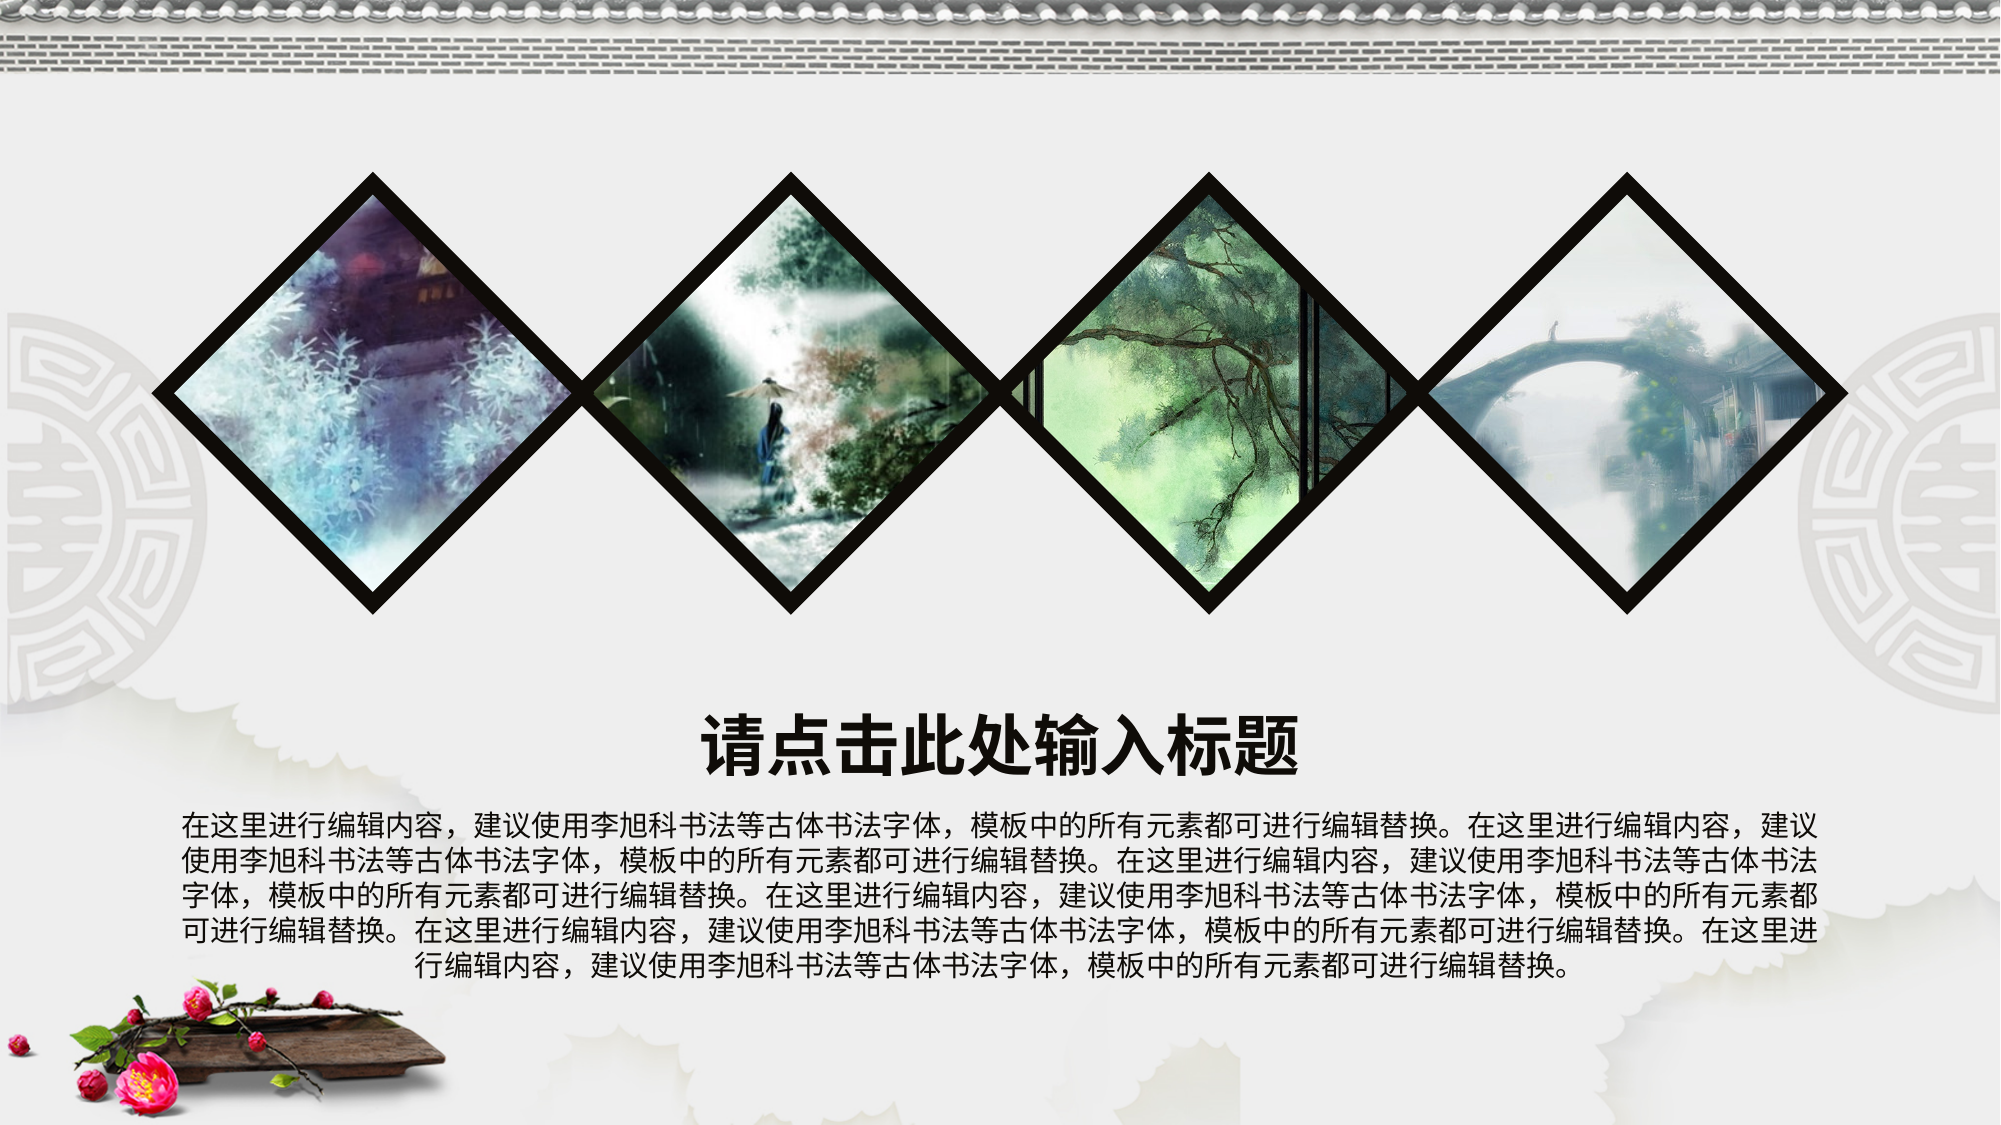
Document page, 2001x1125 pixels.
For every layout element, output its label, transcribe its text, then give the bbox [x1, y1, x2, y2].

text_box 在这里进行编辑内容，建议使用李旭科书法等古体书法字体，模板中的所有元素都可进行编辑替换。在这里进行编辑内容，建议使用李旭科书法等古体书法字体，模板中的所有元素都可进行编辑替换。在这里进行编辑内容，建议使用李旭科书法等古体书法字体，模板中的所有元素都可进行编辑替换。在这里进行编辑内容，建议使用李旭科书法等古体书法字体，模板中的所有元素都可进行编辑替换。在这里进行编辑内容，建议使用李旭科书法等古体书法字体，模板中的所有元素都可进行编辑替换。在这里进行编辑内容，建议使用李旭科书法等古体书法字体，模板中的所有元素都可进行编辑替换。 [164, 799, 1836, 990]
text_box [1013, 171, 1405, 615]
picture [0, 0, 2001, 1125]
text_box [595, 171, 1013, 615]
text_box 请点击此处输入标题 [656, 695, 1344, 791]
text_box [1405, 171, 1849, 615]
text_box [151, 171, 595, 615]
